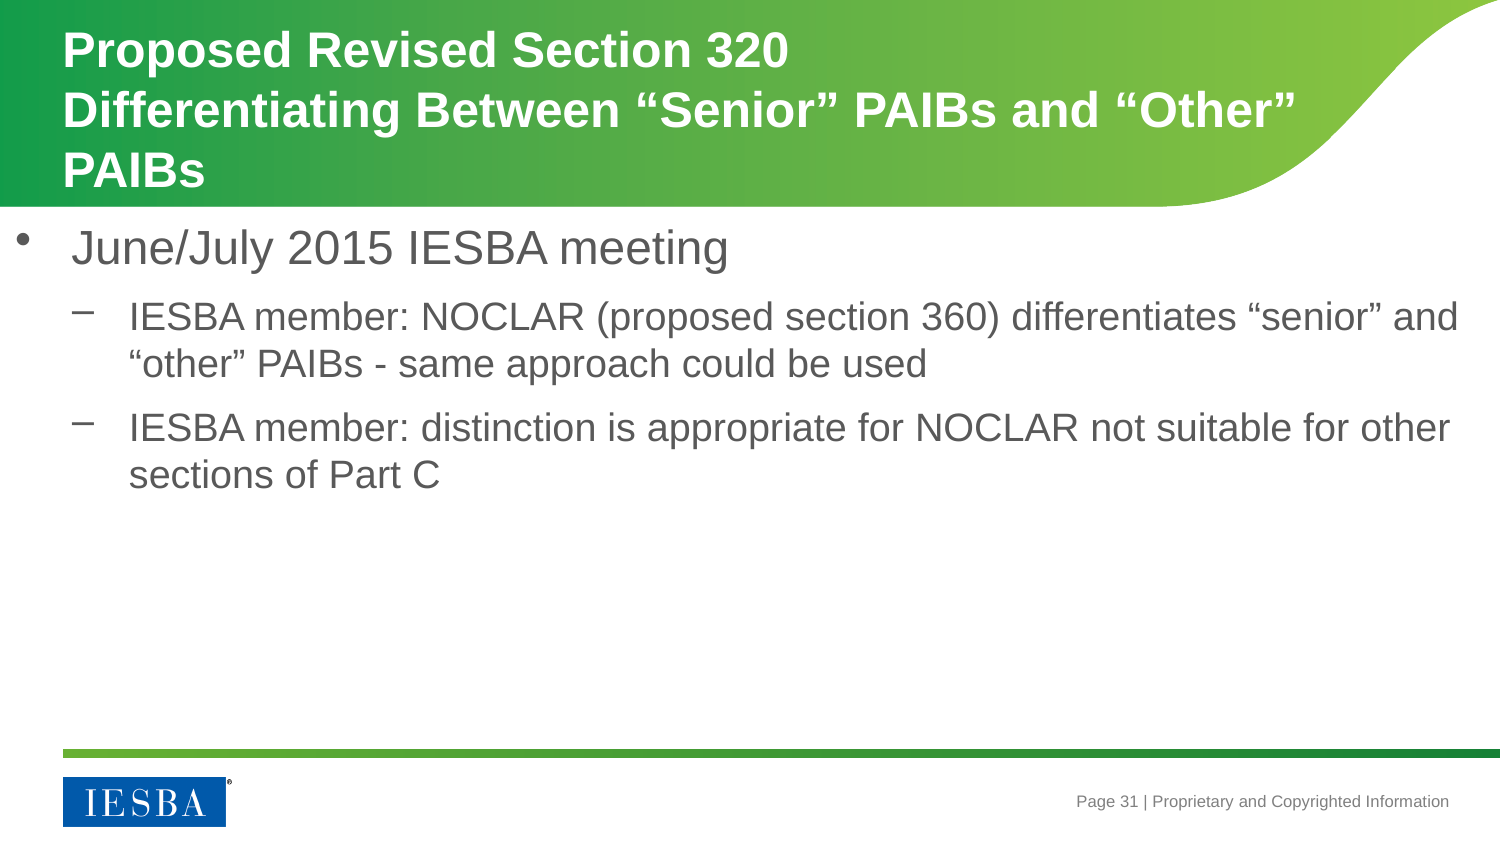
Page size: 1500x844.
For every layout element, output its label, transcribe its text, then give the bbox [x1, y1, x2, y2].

list June/July 2015 IESBA meeting IESBA member: NOCLAR (proposed section 360) differentiates “senior” and “other” PAIBs - same approach could be used IESBA member: distinction is appropriate for NOCLAR not suitable for other sections of Part C [0, 209, 1500, 747]
picture [63, 777, 232, 827]
picture [0, 0, 1500, 207]
title Proposed Revised Section 320 Differentiating Between “Senior” PAIBs and “Other” PAIBs [62, 75, 1300, 141]
